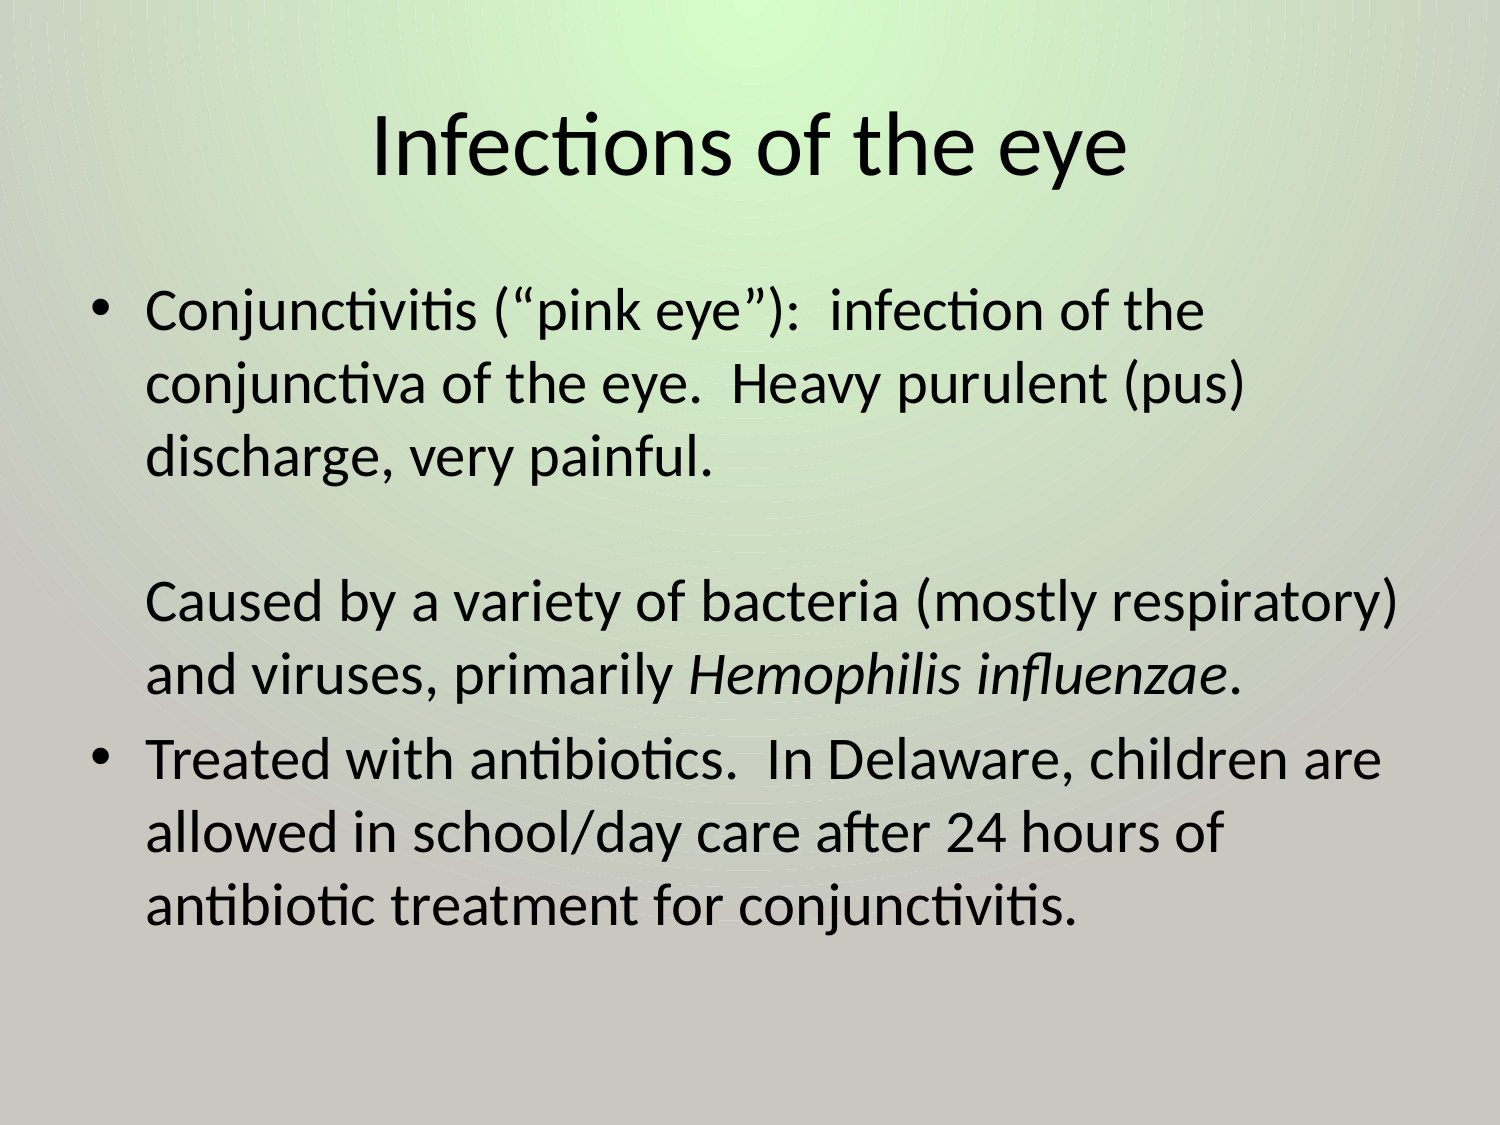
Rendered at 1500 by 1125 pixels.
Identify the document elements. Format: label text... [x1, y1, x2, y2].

title Infections of the eye [75, 45, 1425, 233]
list Conjunctivitis (“pink eye”): infection of the conjunctiva of the eye. Heavy purulent (pus) discharge, very painful. Caused by a variety of bacteria (mostly respiratory) and viruses, primarily Hemophilis influenzae. Treated with antibiotics. In Delaware, children are allowed in school/day care after 24 hours of antibiotic treatment for conjunctivitis. [75, 262, 1425, 1005]
